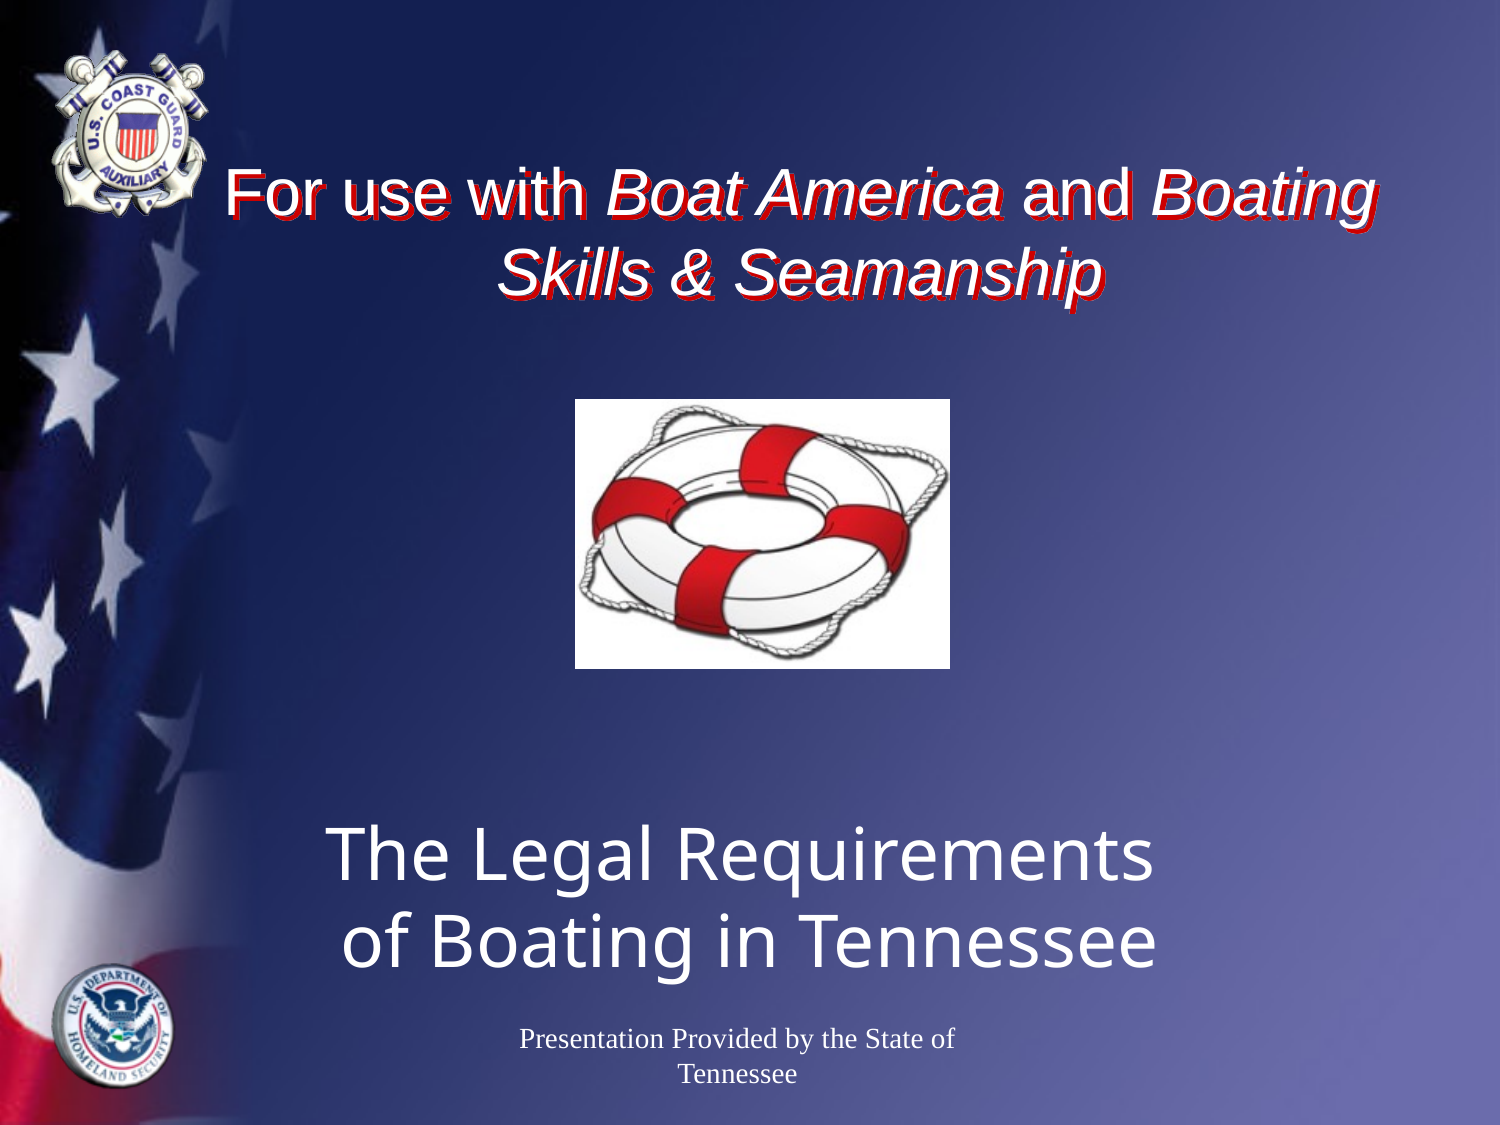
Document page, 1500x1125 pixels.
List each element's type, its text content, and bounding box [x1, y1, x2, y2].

title For use with Boat America and Boating Skills & Seamanship [162, 148, 1438, 390]
text_box Presentation Provided by the State of Tennessee [462, 1012, 1013, 1098]
picture [0, 0, 1500, 1125]
subtitle The Legal Requirements of Boating in Tennessee [112, 800, 1388, 1013]
